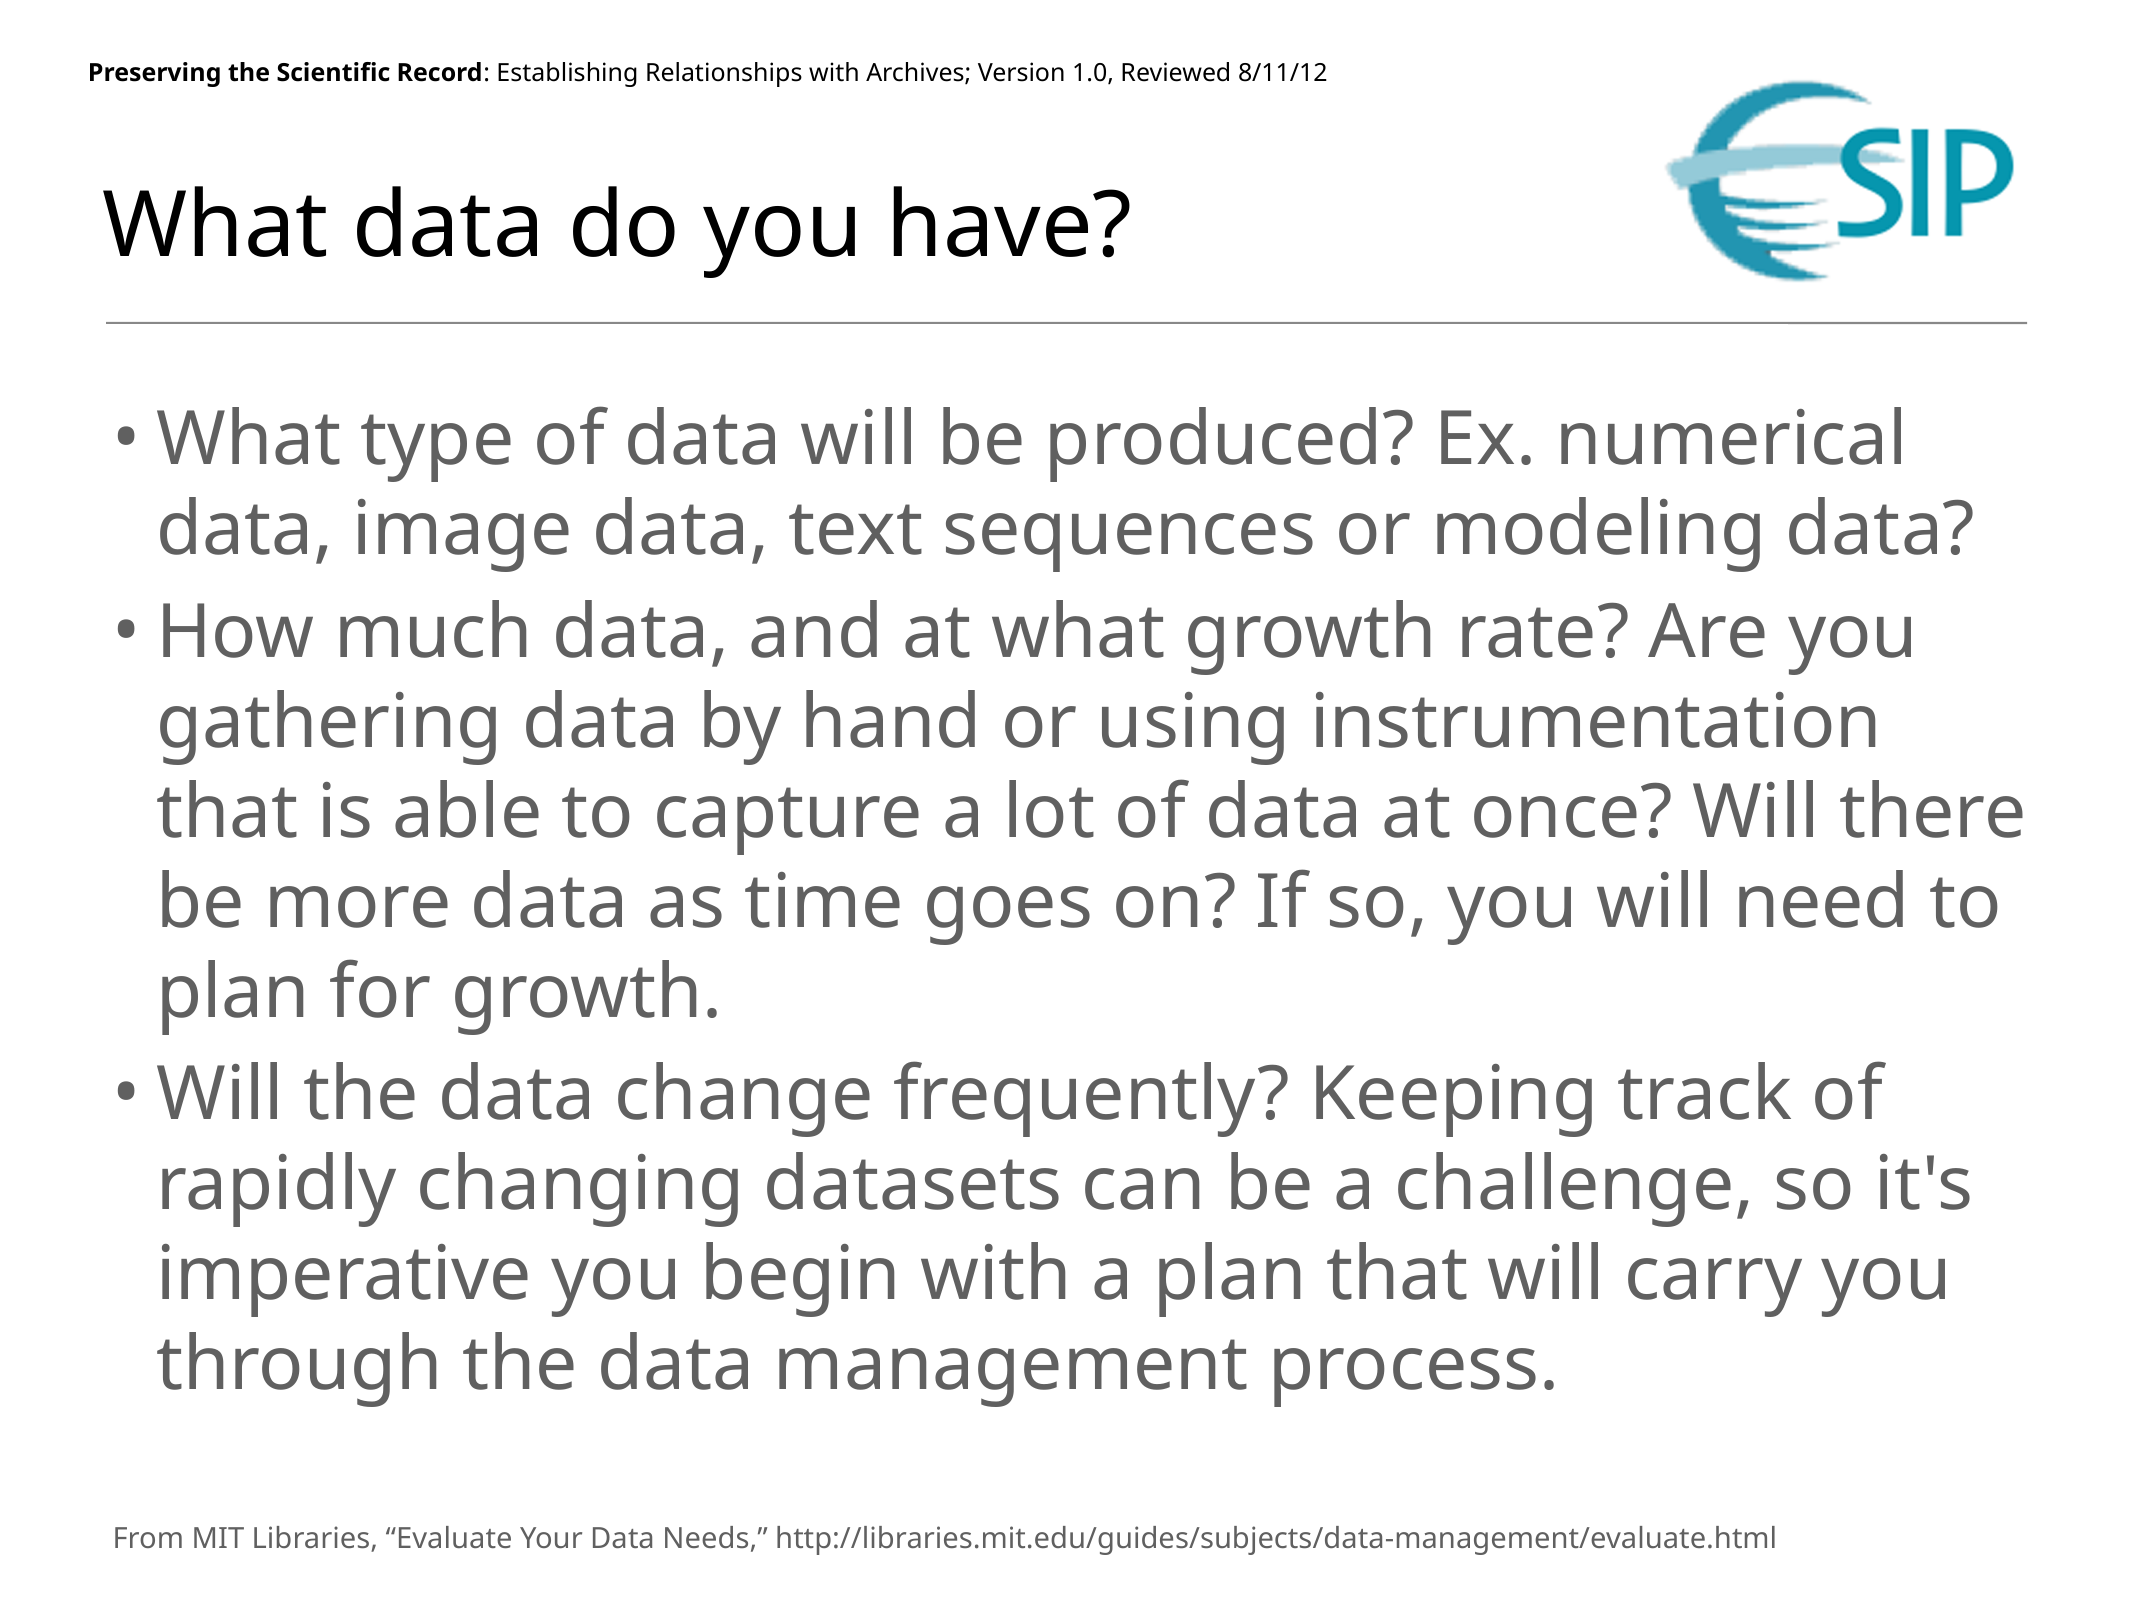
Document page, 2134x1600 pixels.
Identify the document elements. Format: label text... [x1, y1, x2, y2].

list What type of data will be produced? Ex. numerical data, image data, text sequences or modeling data? How much data, and at what growth rate? Are you gathering data by hand or using instrumentation that is able to capture a lot of data at once? Will there be more data as time goes on? If so, you will need to plan for growth. Will the data change frequently? Keeping track of rapidly changing datasets can be a challenge, so it's imperative you begin with a plan that will carry you through the data management process. From MIT Libraries, “Evaluate Your Data Needs,” http://libraries.mit.edu/guides/subjects/data-management/evaluate.html [103, 380, 2051, 1513]
title What data do you have? [93, 53, 2040, 284]
